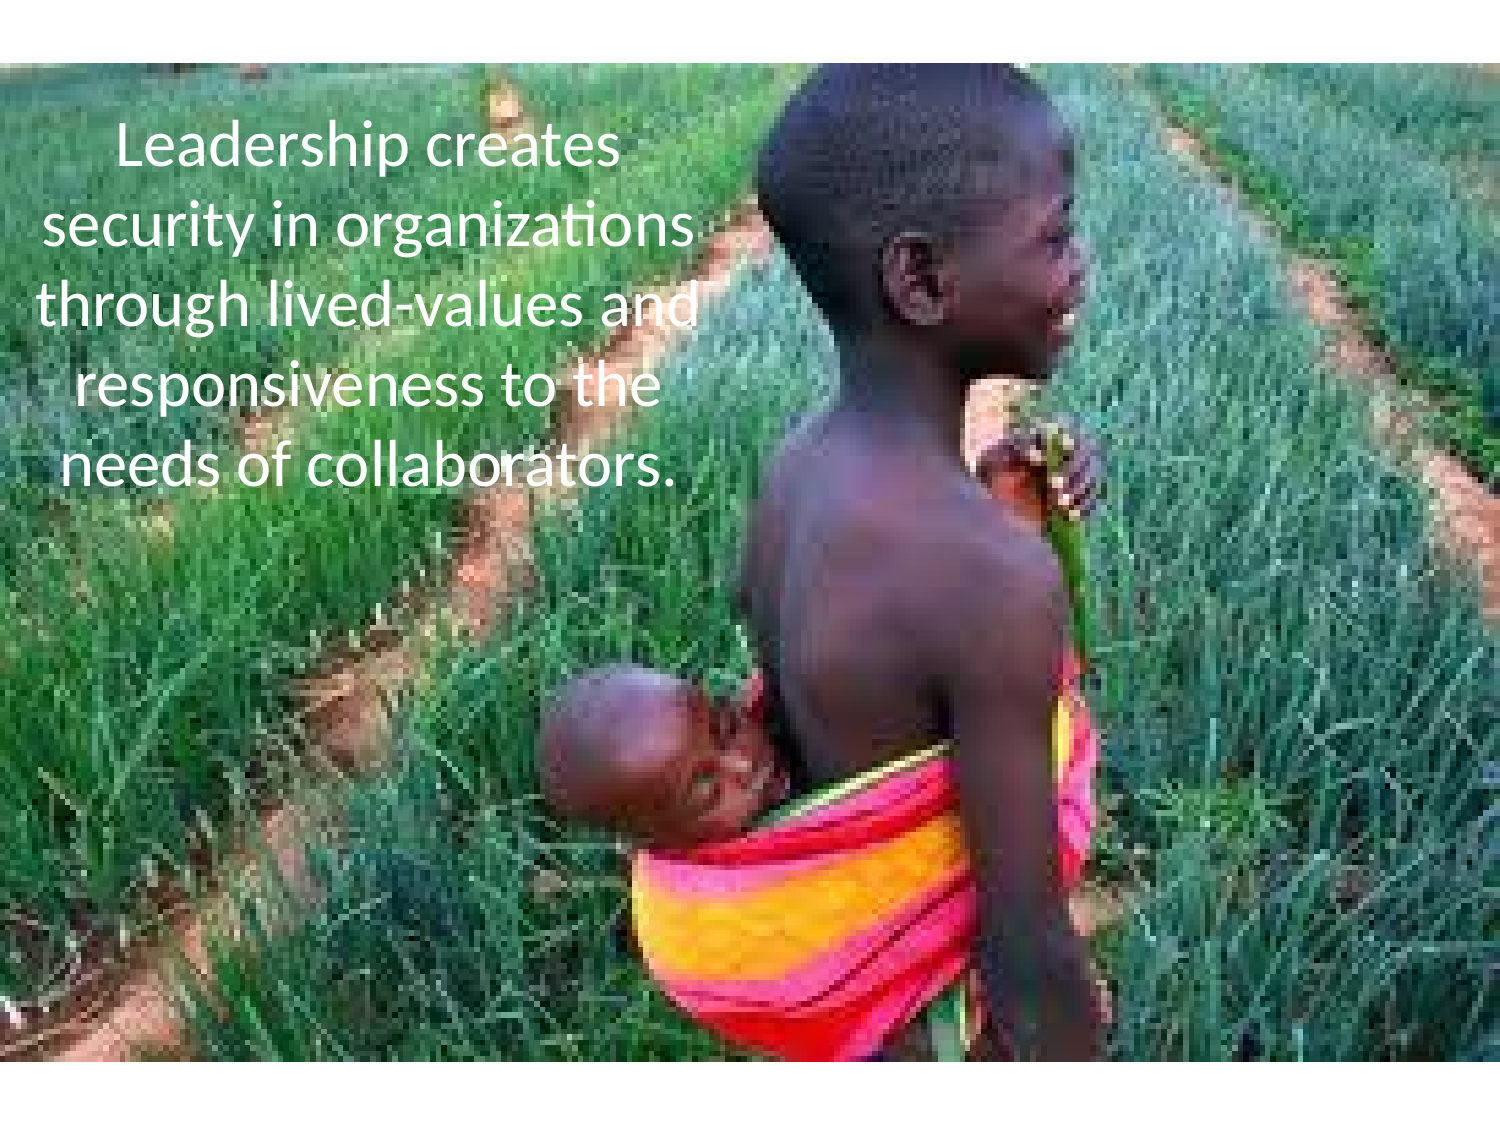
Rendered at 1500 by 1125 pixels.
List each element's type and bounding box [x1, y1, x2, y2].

picture [0, 63, 1500, 1062]
